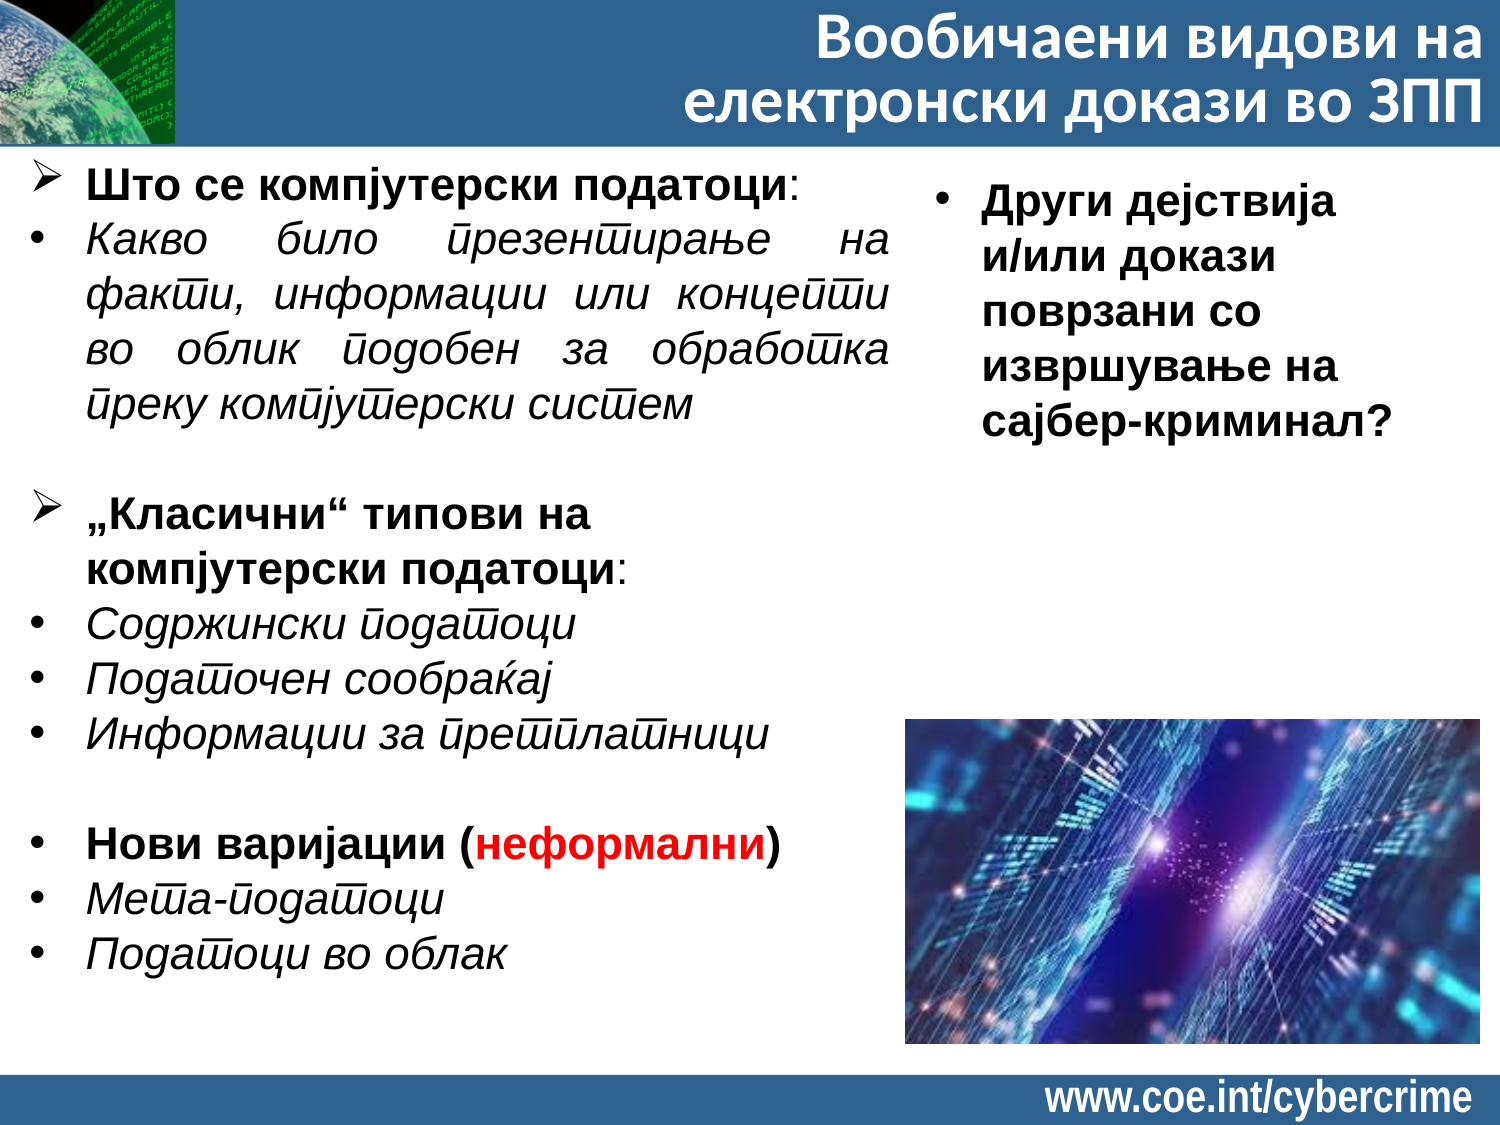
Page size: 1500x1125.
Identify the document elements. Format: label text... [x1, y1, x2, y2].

text_box Што се компјутерски податоци: Какво било презентирање на факти, информации или концепти во облик подобен за обработка преку компјутерски систем „Класични“ типови на компјутерски податоци: Содржински податоци Податочен сообраќај Информации за претплатници Нови варијации (неформални) Мета-податоци Податоци во облак [14, 146, 906, 987]
picture [904, 719, 1481, 1045]
text_box Други дејствија и/или докази поврзани со извршување на сајбер-криминал? [919, 163, 1452, 453]
picture [0, 0, 175, 144]
text_box [0, 1073, 1030, 1125]
text_box www.coe.int/cybercrime [1030, 1059, 1500, 1125]
text_box Вообичаени видови на електронски докази во ЗПП [179, 0, 1500, 149]
